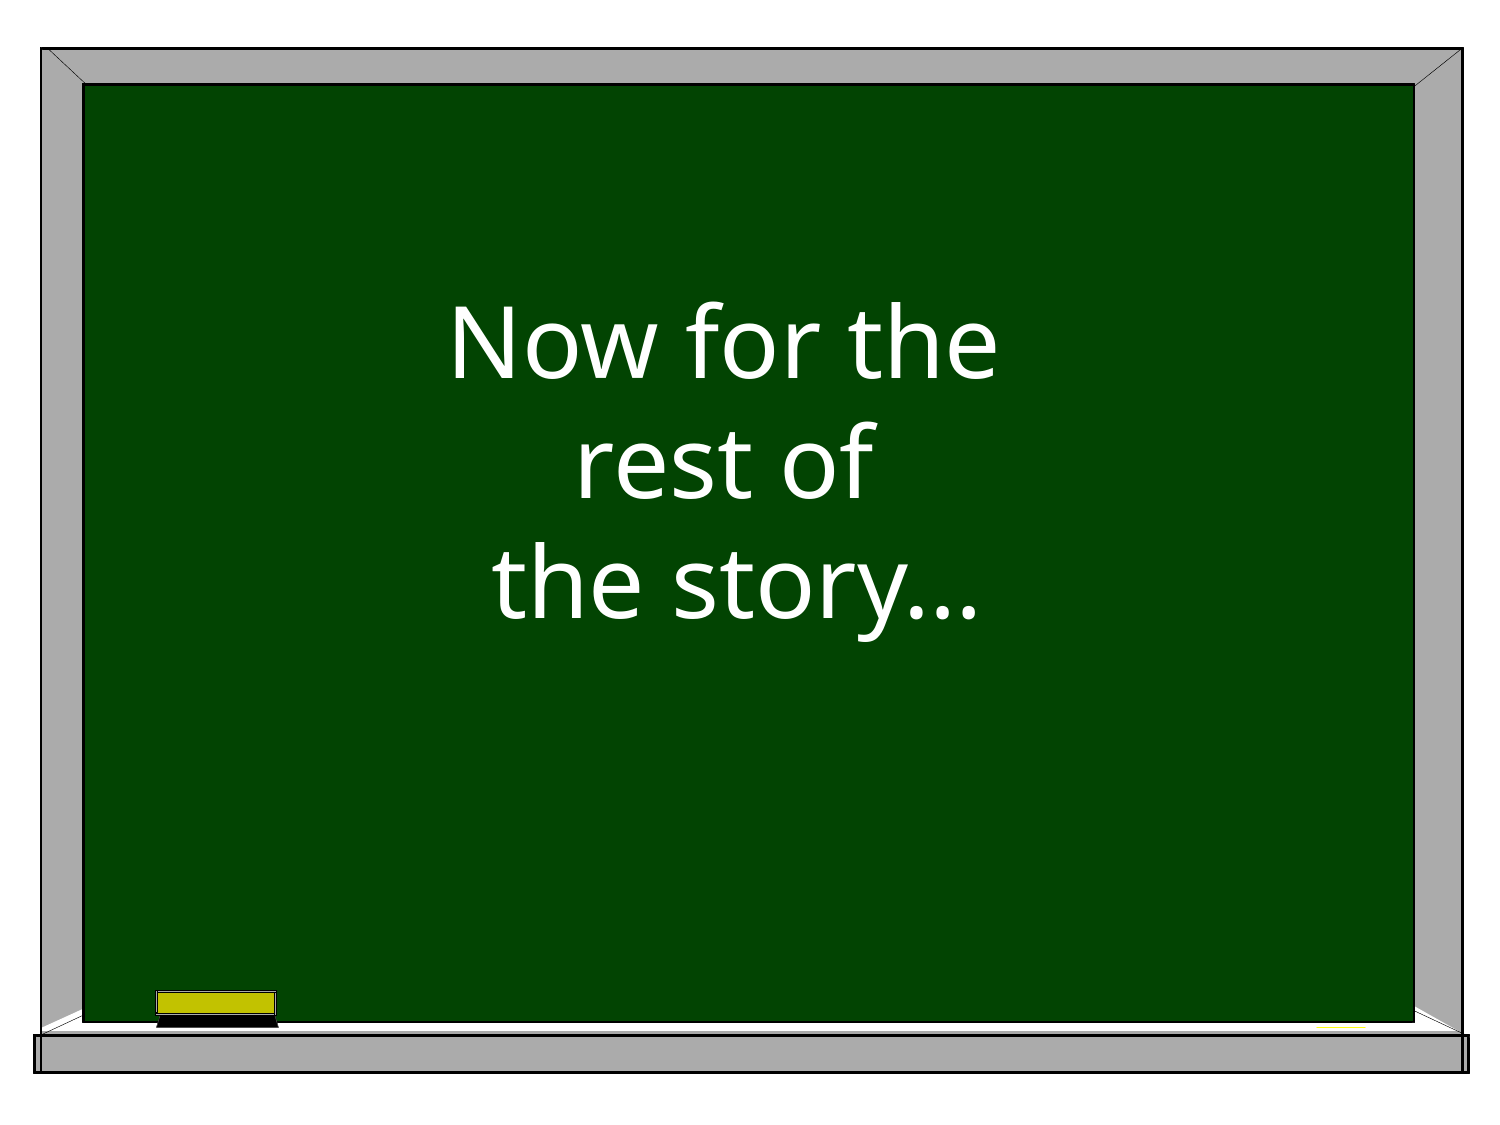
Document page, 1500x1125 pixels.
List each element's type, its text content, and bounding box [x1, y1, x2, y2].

title Now for the rest of the story… [62, 376, 1412, 540]
